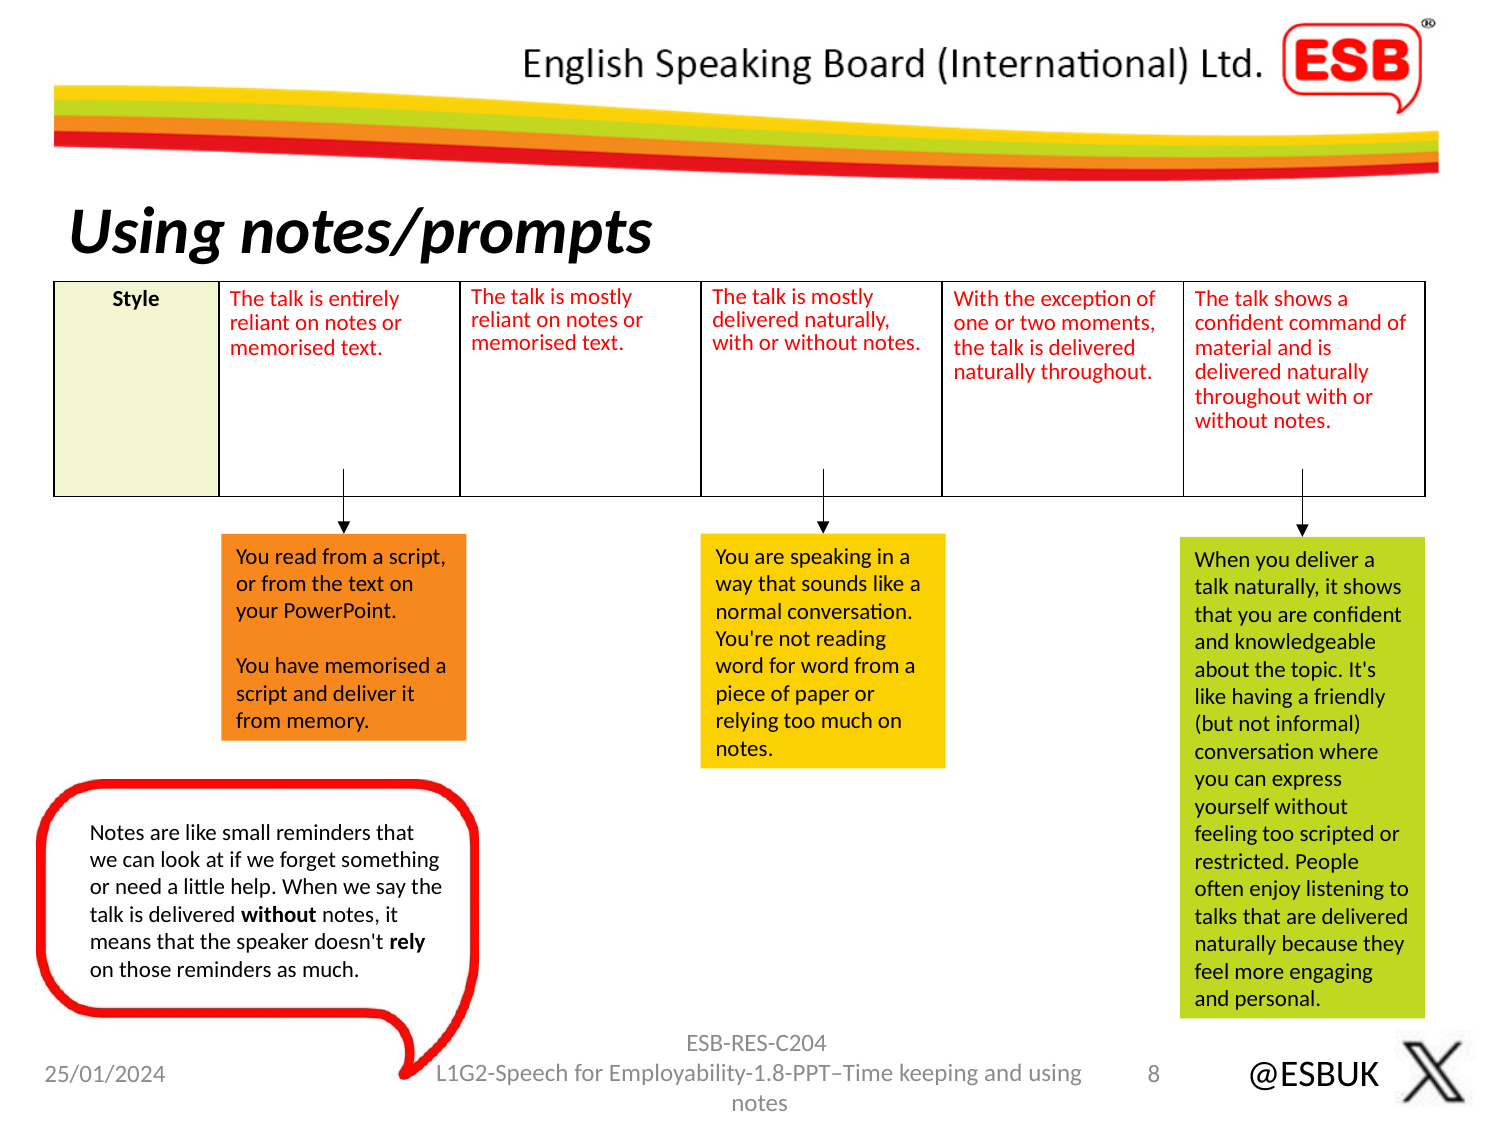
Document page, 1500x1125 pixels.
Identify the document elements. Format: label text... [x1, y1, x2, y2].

text_box You read from a script, or from the text on your PowerPoint. You have memorised a script and deliver it from memory. [221, 533, 467, 741]
table_header With the exception of one or two moments, the talk is delivered naturally throughout. [943, 282, 1183, 496]
picture [0, 0, 1500, 189]
text_box When you deliver a talk naturally, it shows that you are confident and knowledgeable about the topic. It's like having a friendly (but not informal) conversation where you can express yourself without feeling too scripted or restricted. People often enjoy listening to talks that are delivered naturally because they feel more engaging and personal. [1179, 536, 1425, 1019]
table_header The talk is entirely reliant on notes or memorised text. [220, 282, 459, 496]
title Using notes/prompts [53, 164, 1348, 281]
picture [1395, 1030, 1477, 1115]
table_header Style [55, 282, 218, 496]
table_header The talk is mostly delivered naturally, with or without notes. [702, 282, 941, 496]
text_box You are speaking in a way that sounds like a normal conversation. You're not reading word for word from a piece of paper or relying too much on notes. [700, 533, 946, 769]
table_header The talk shows a confident command of material and is delivered naturally throughout with or without notes. [1184, 282, 1424, 496]
table_header The talk is mostly reliant on notes or memorised text. [461, 282, 700, 496]
slide_number 8 [930, 1042, 1176, 1103]
picture [36, 779, 479, 1080]
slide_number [29, 1042, 367, 1103]
footer ESB-RES-C204 L1G2-Speech for Employability-1.8-PPT–Time keeping and using notes [390, 1041, 1130, 1102]
